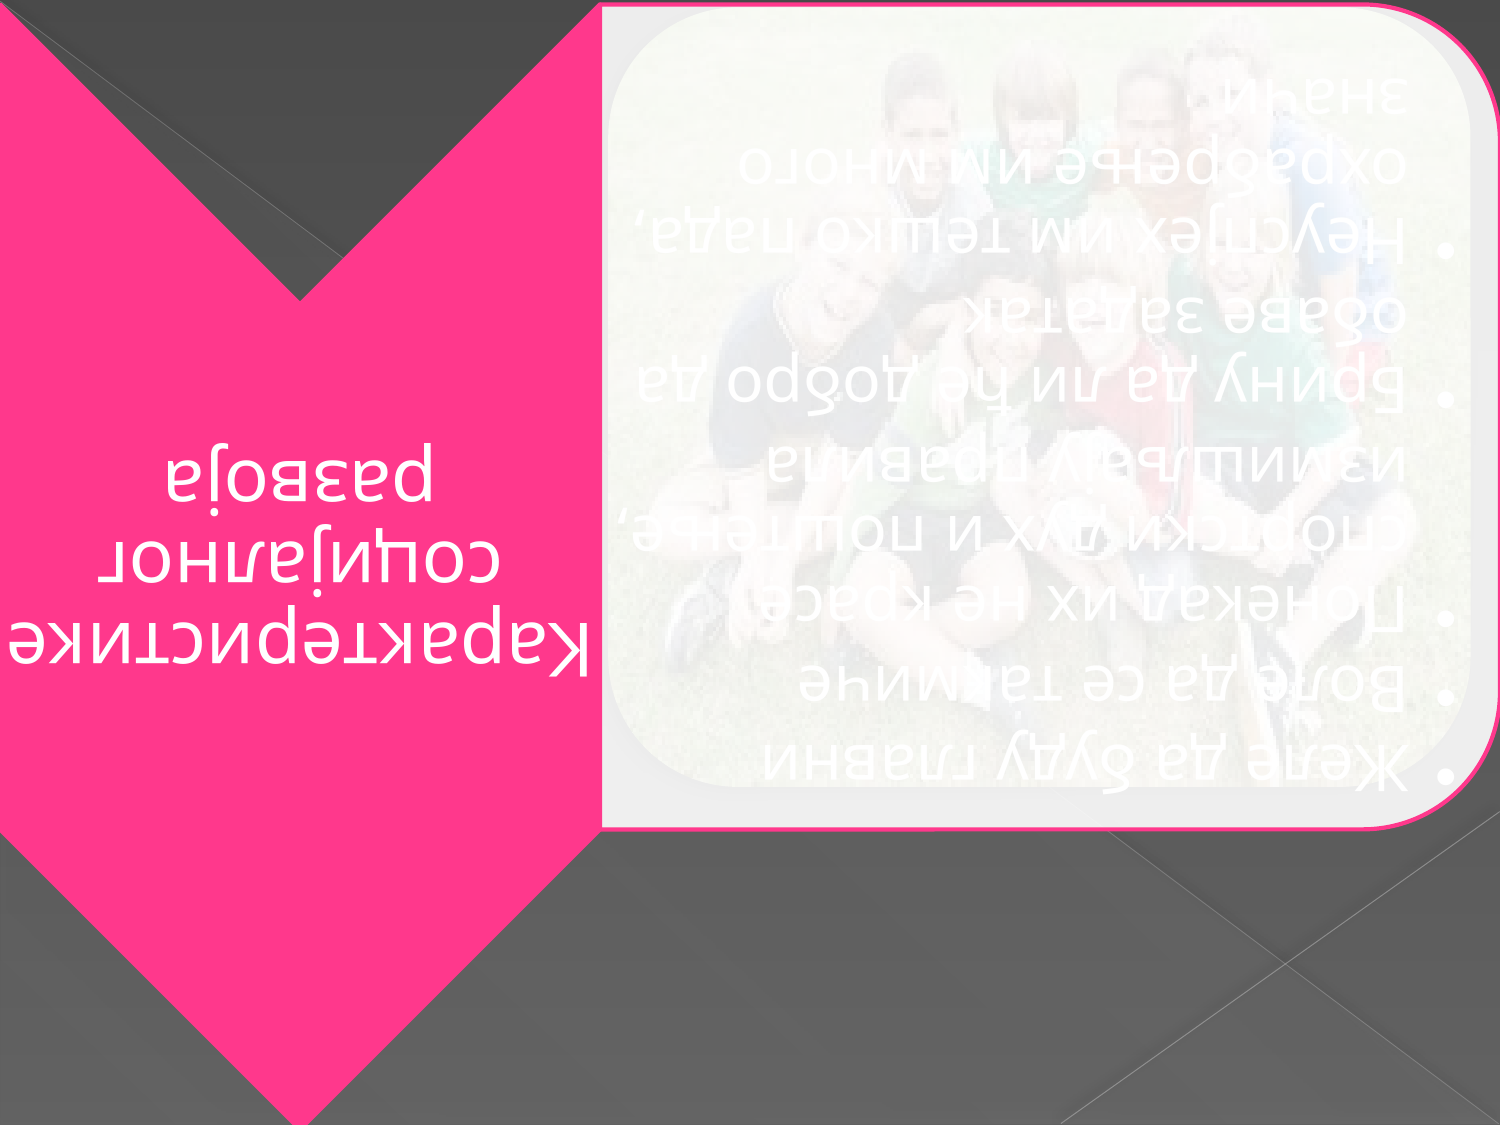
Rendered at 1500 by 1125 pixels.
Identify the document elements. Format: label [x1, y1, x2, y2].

list [0, 4, 1500, 1125]
